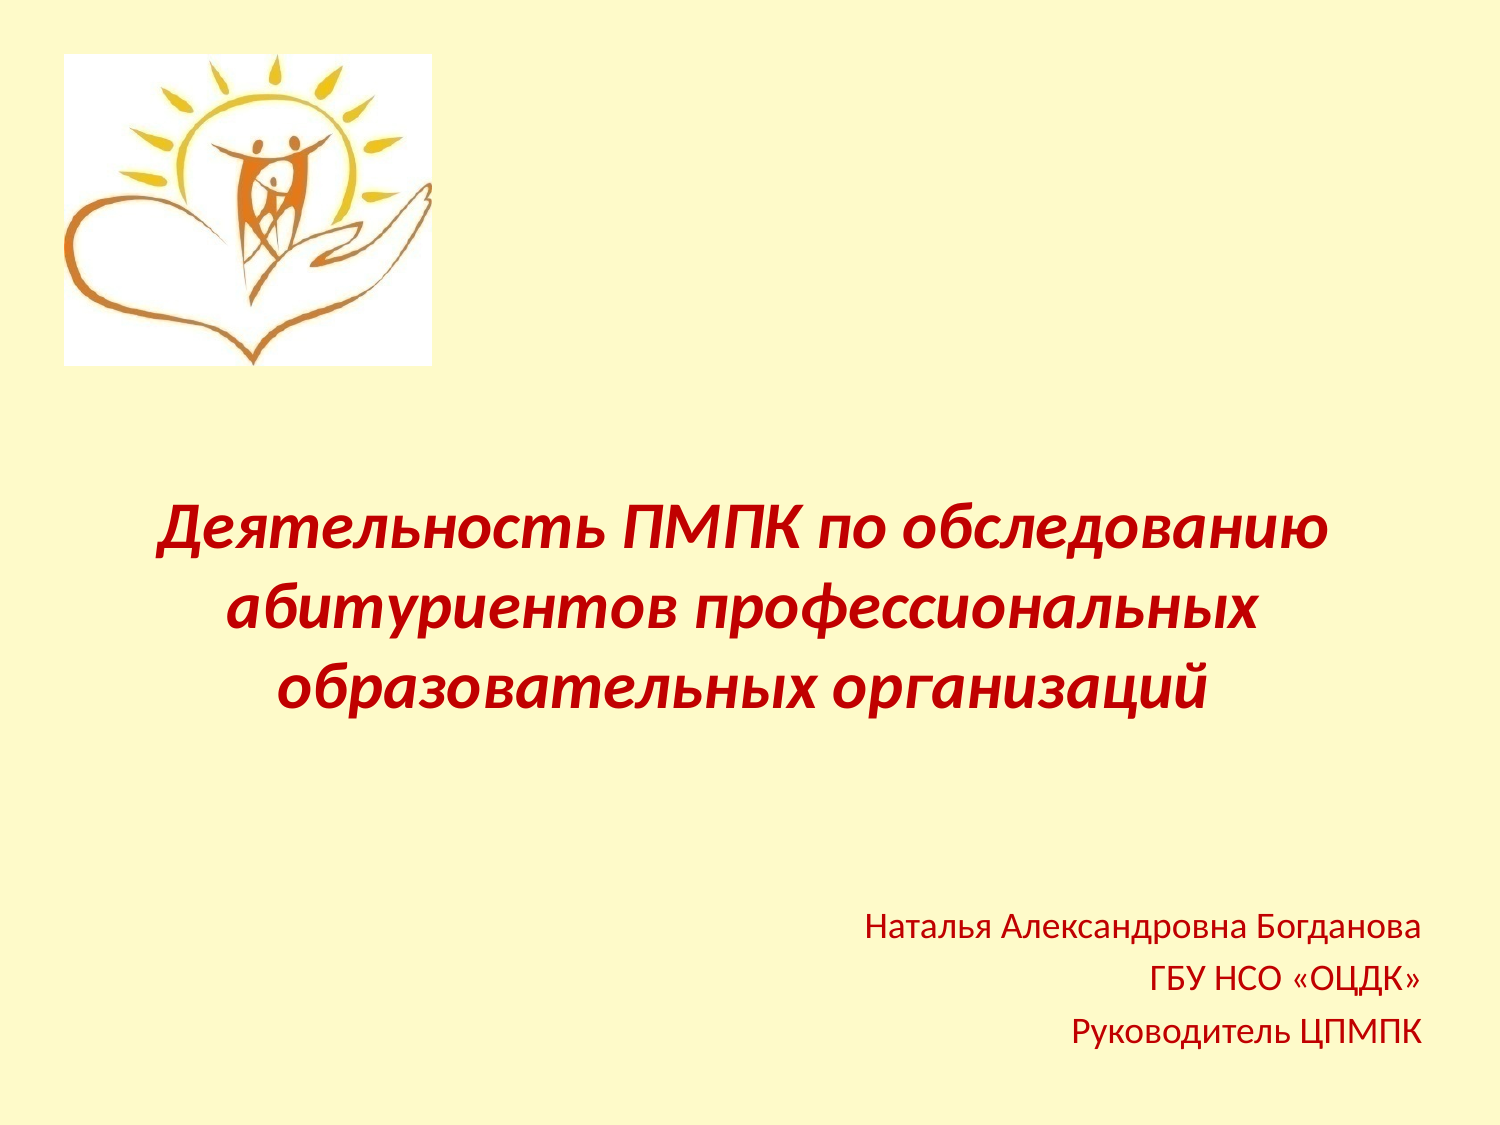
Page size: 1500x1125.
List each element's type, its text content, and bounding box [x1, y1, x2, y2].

subtitle Наталья Александровна Богданова ГБУ НСО «ОЦДК» Руководитель ЦПМПК [75, 893, 1438, 1024]
picture [64, 54, 432, 366]
title Деятельность ПМПК по обследованию абитуриентов профессиональных образовательных организаций [125, 66, 1363, 598]
